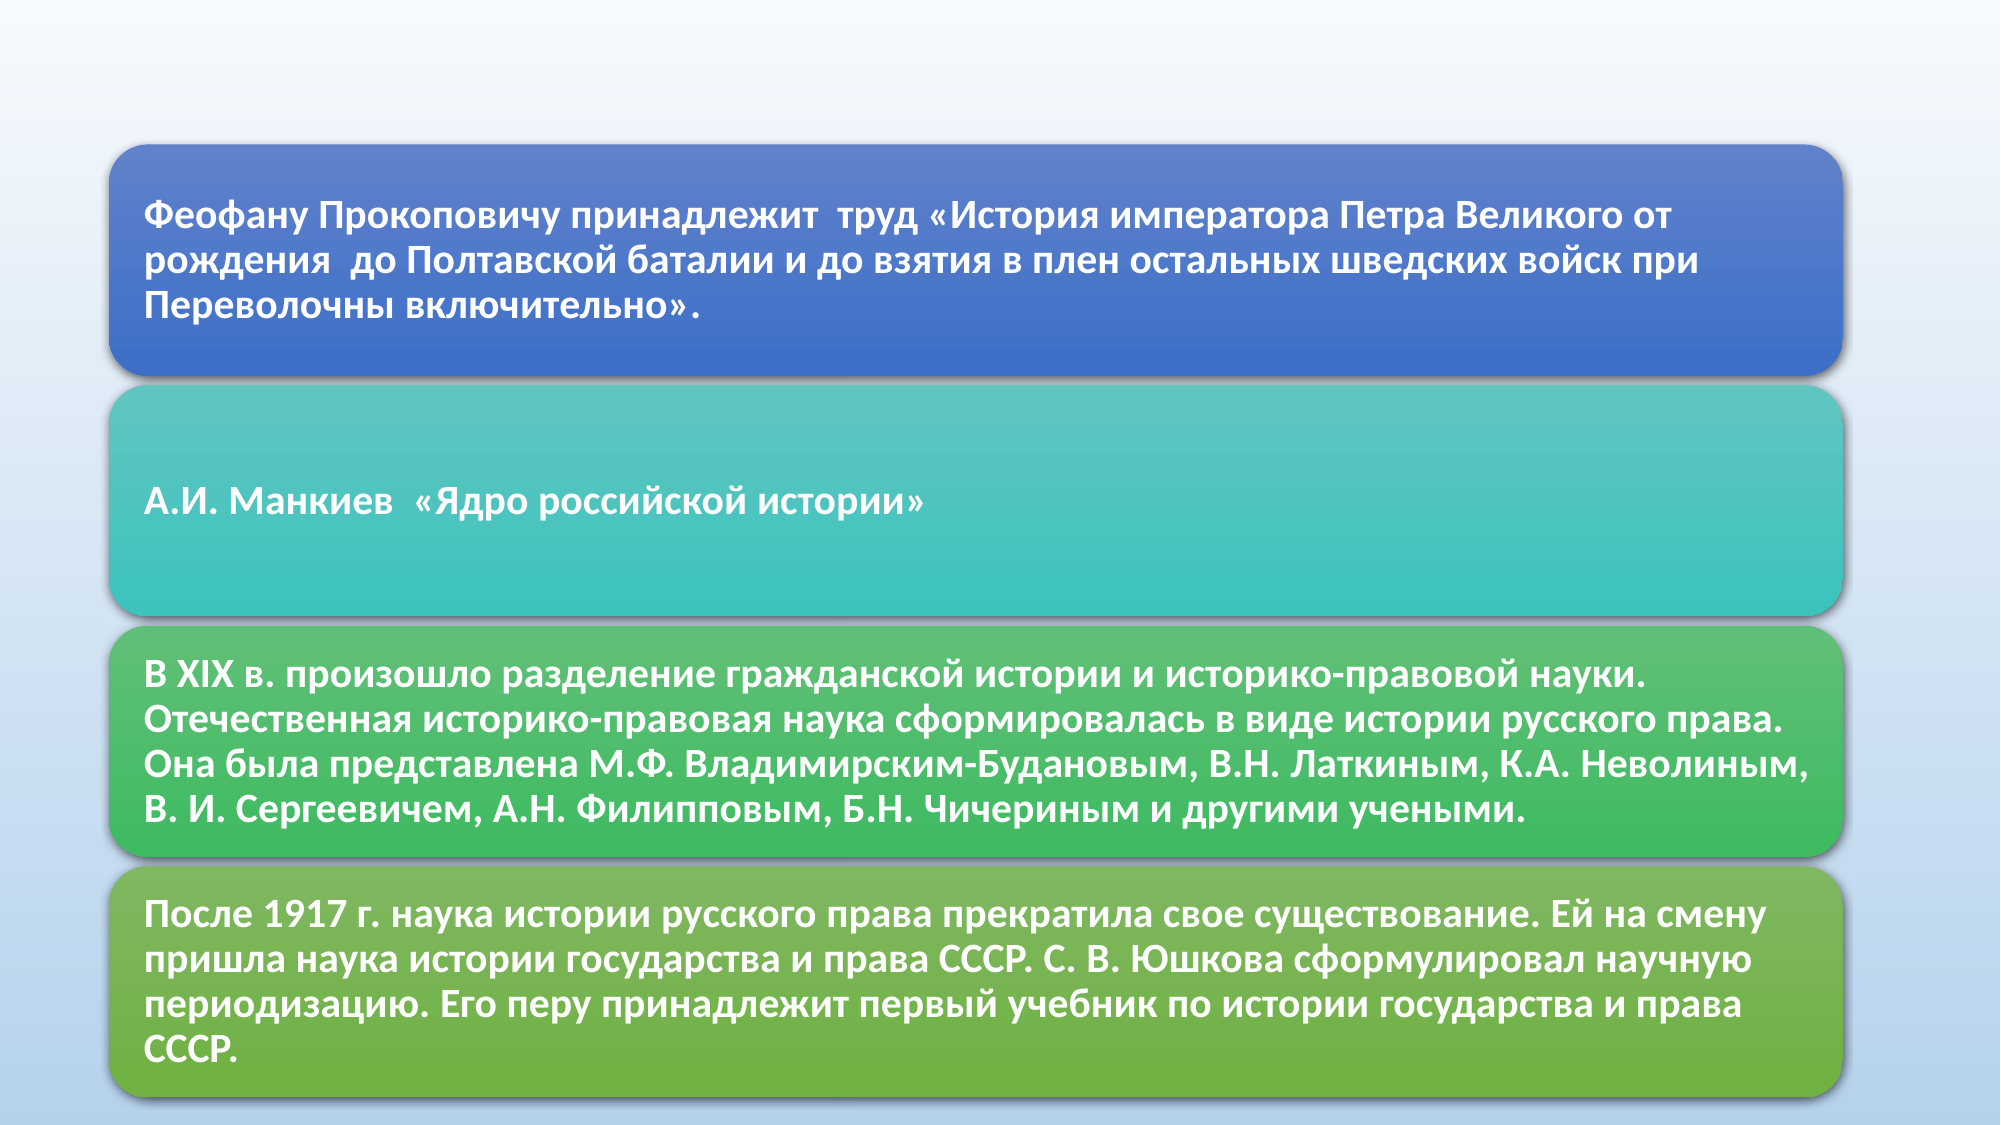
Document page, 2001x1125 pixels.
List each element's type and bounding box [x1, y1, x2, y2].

list [108, 33, 1843, 1125]
